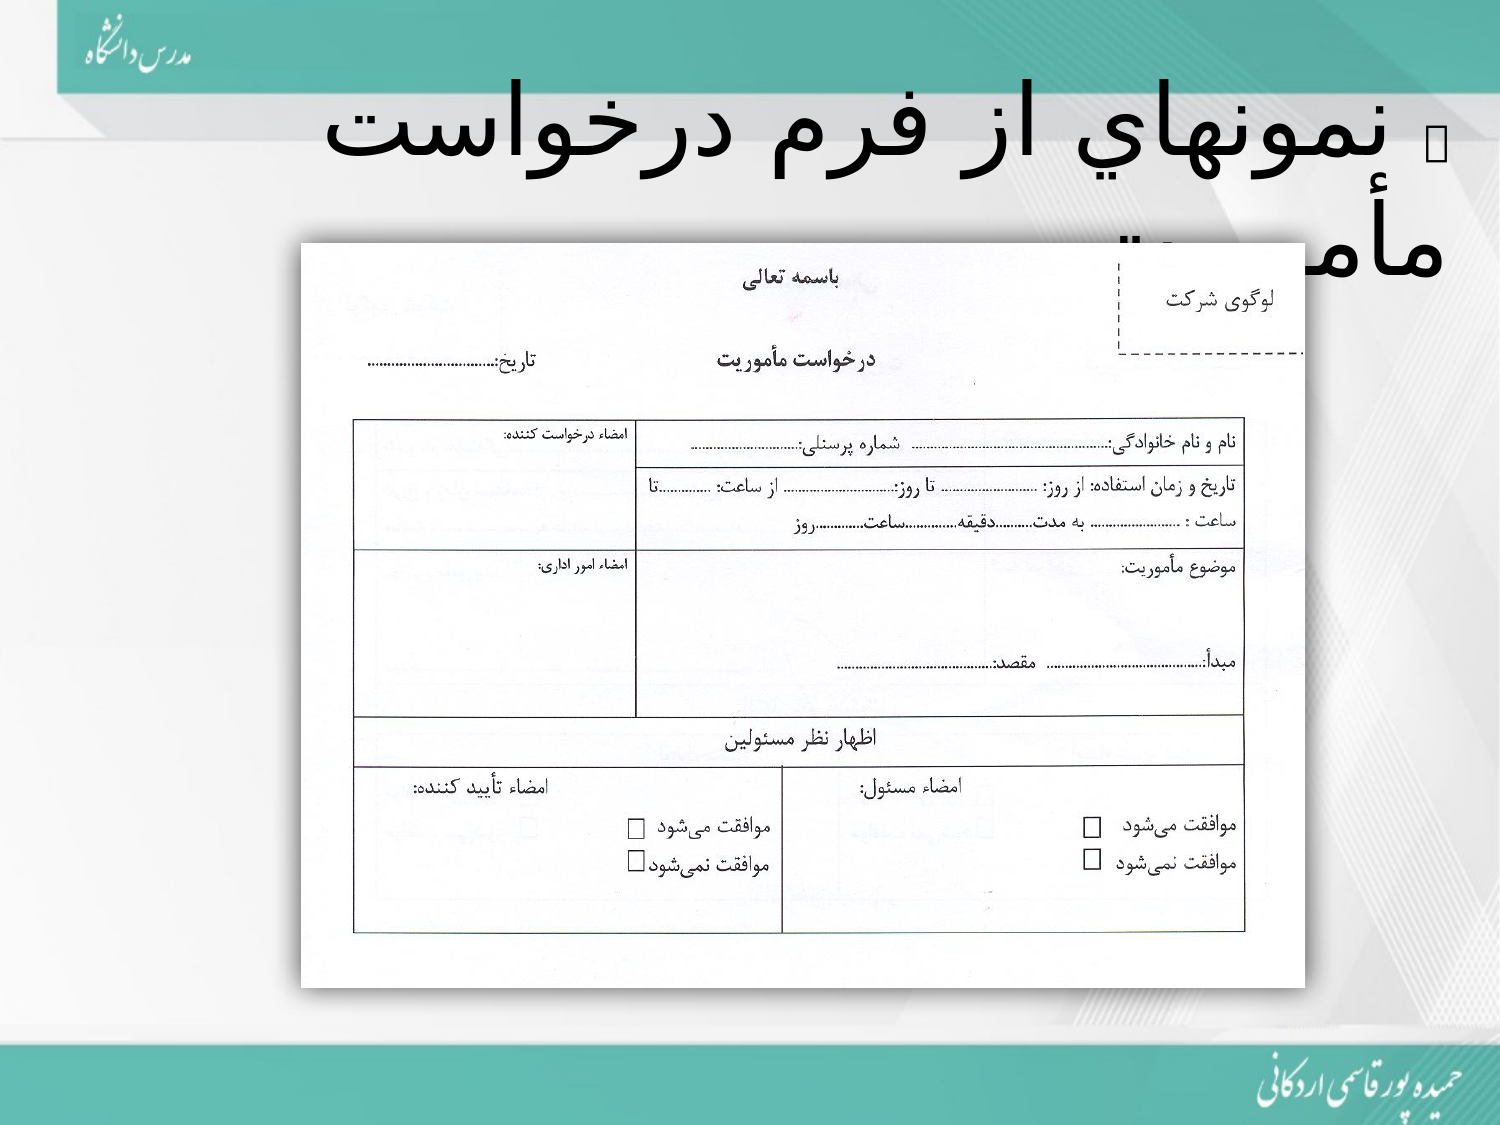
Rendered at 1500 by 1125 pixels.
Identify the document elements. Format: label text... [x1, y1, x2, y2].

text_box  نمونه­اي از فرم درخواست مأموريت [277, 47, 1465, 303]
picture [0, 0, 1500, 1125]
